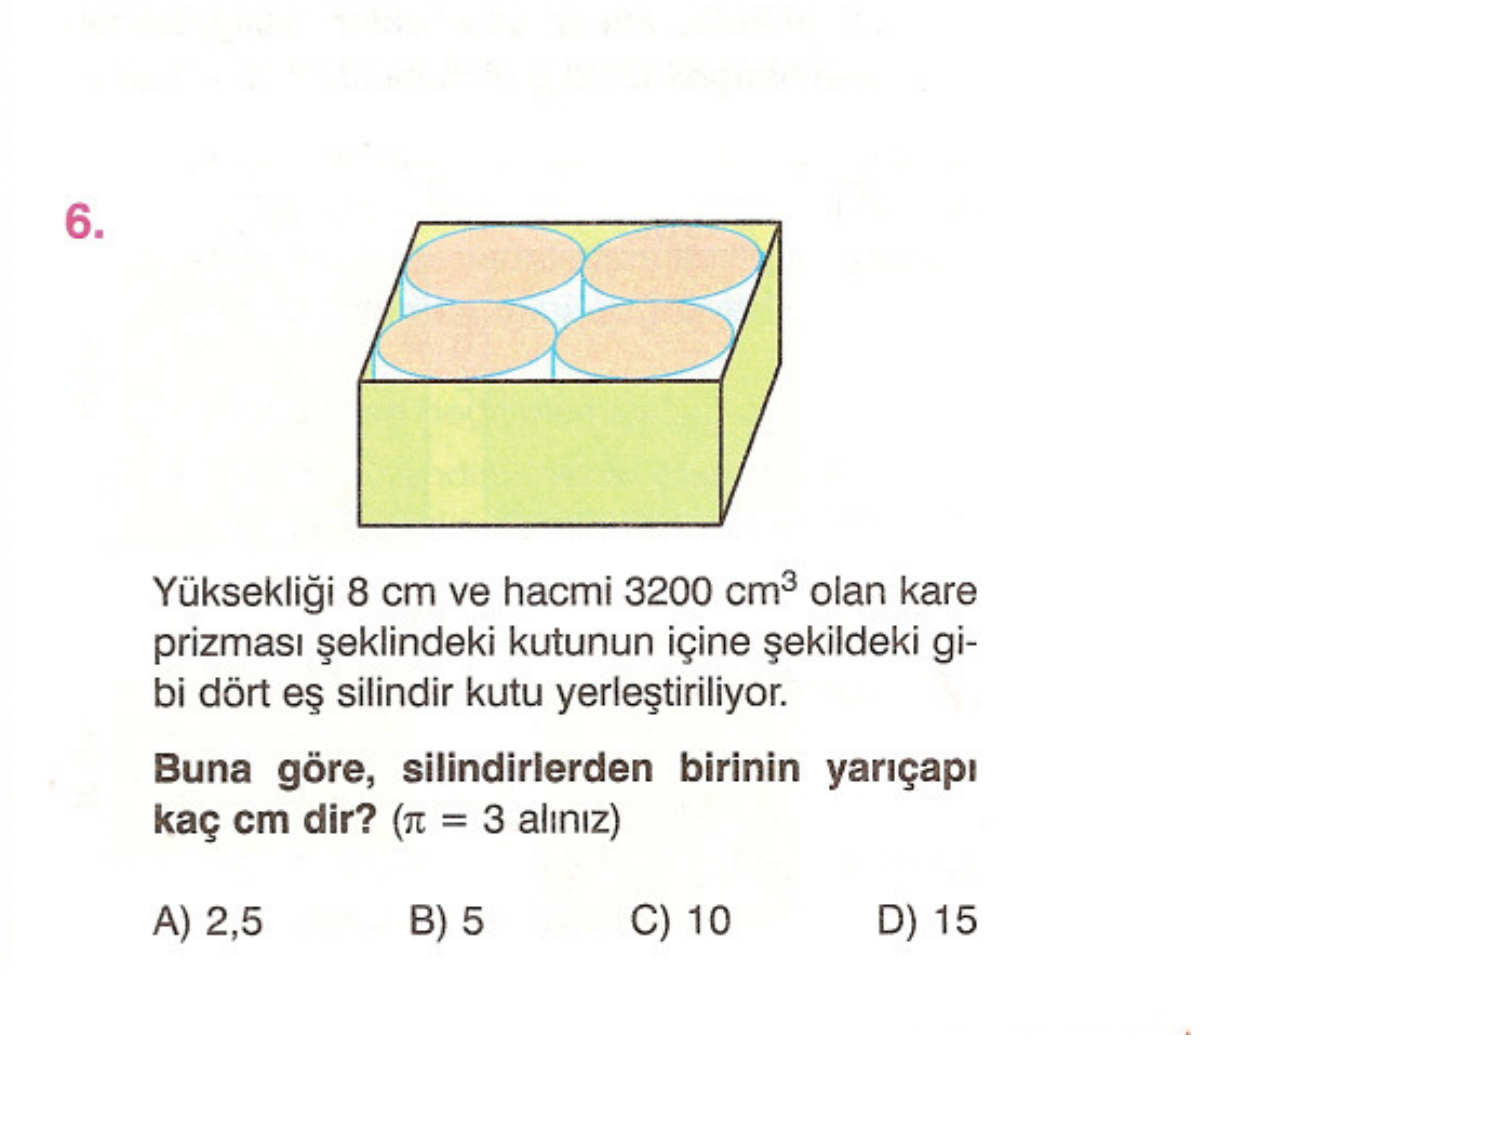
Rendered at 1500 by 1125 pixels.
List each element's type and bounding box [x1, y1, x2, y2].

picture [0, 0, 1191, 1036]
